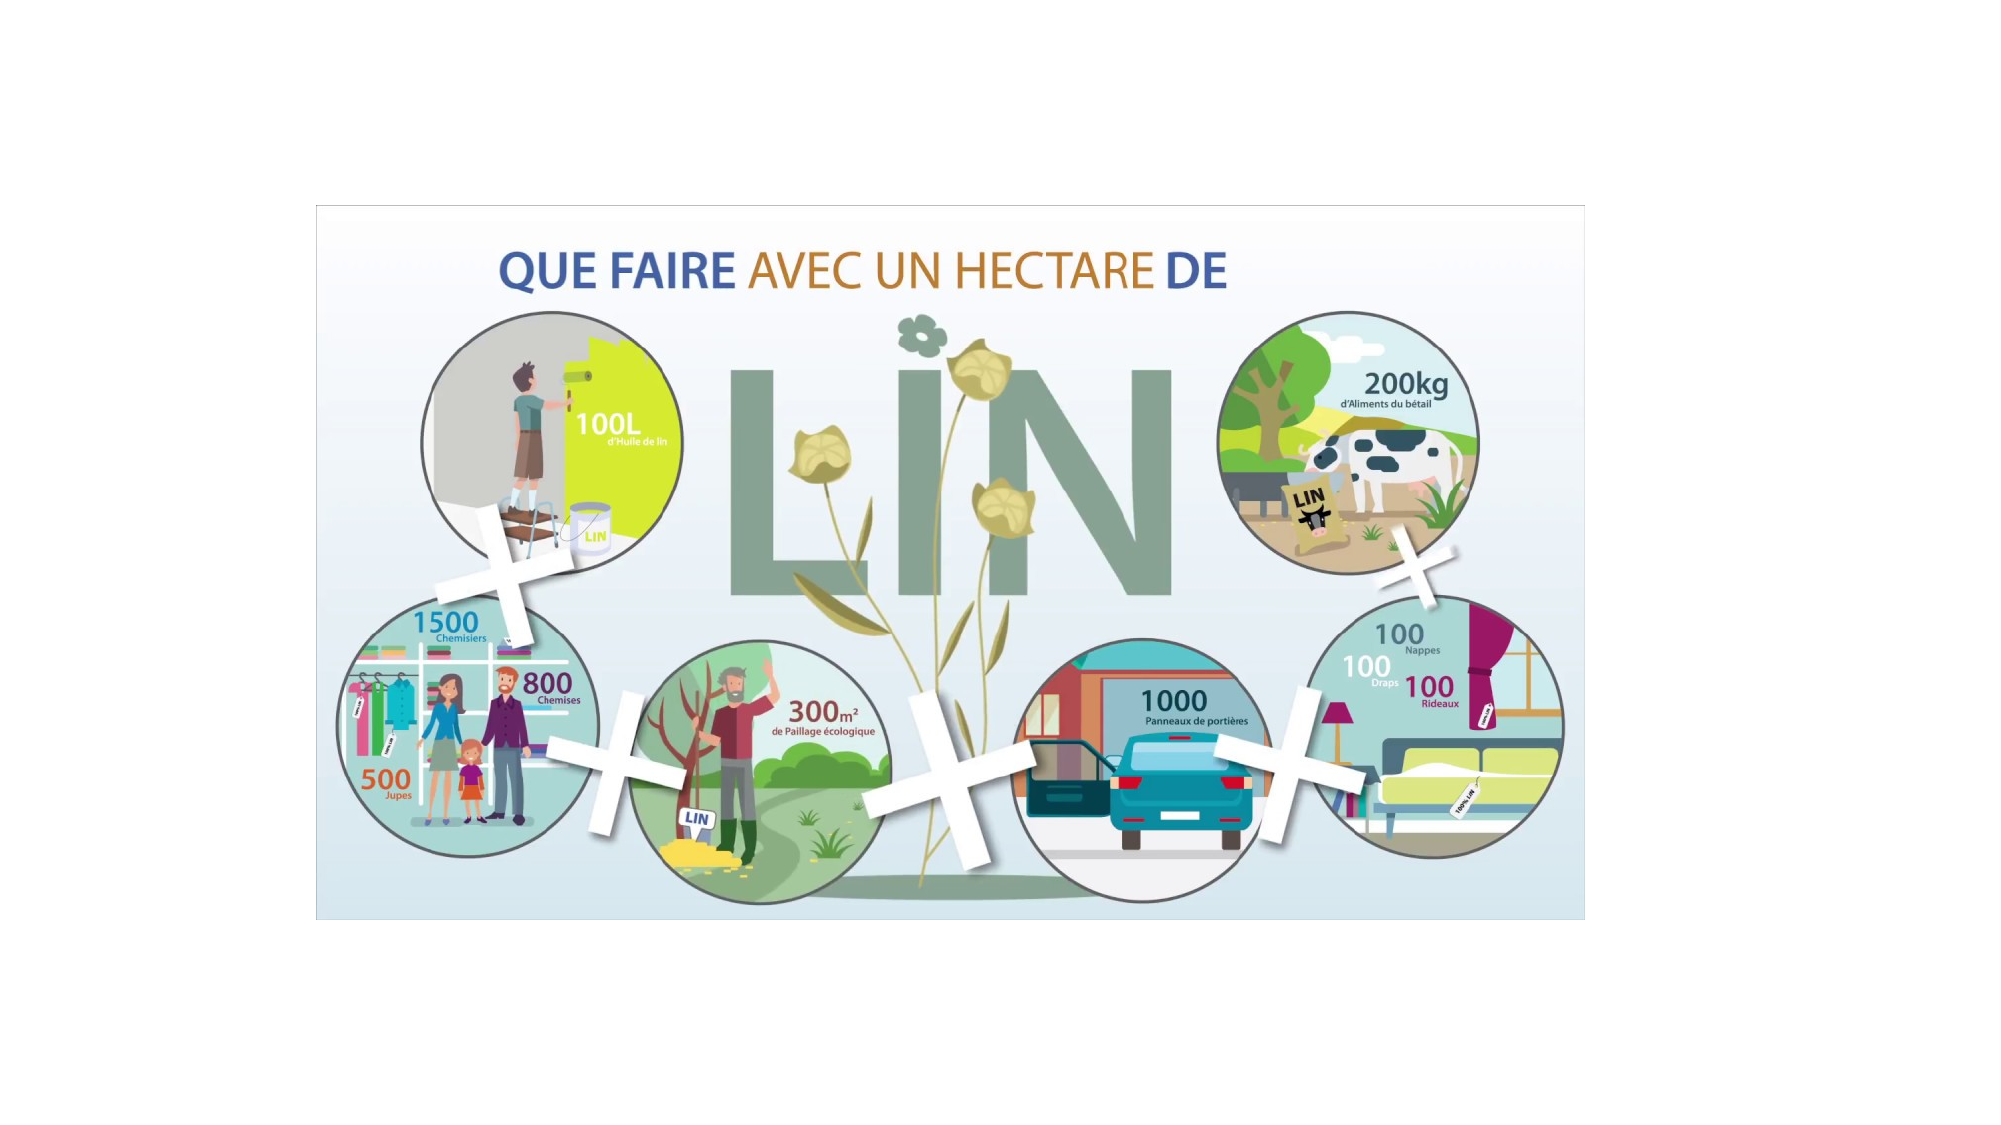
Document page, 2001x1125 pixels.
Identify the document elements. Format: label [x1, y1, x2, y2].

list [315, 205, 1585, 920]
